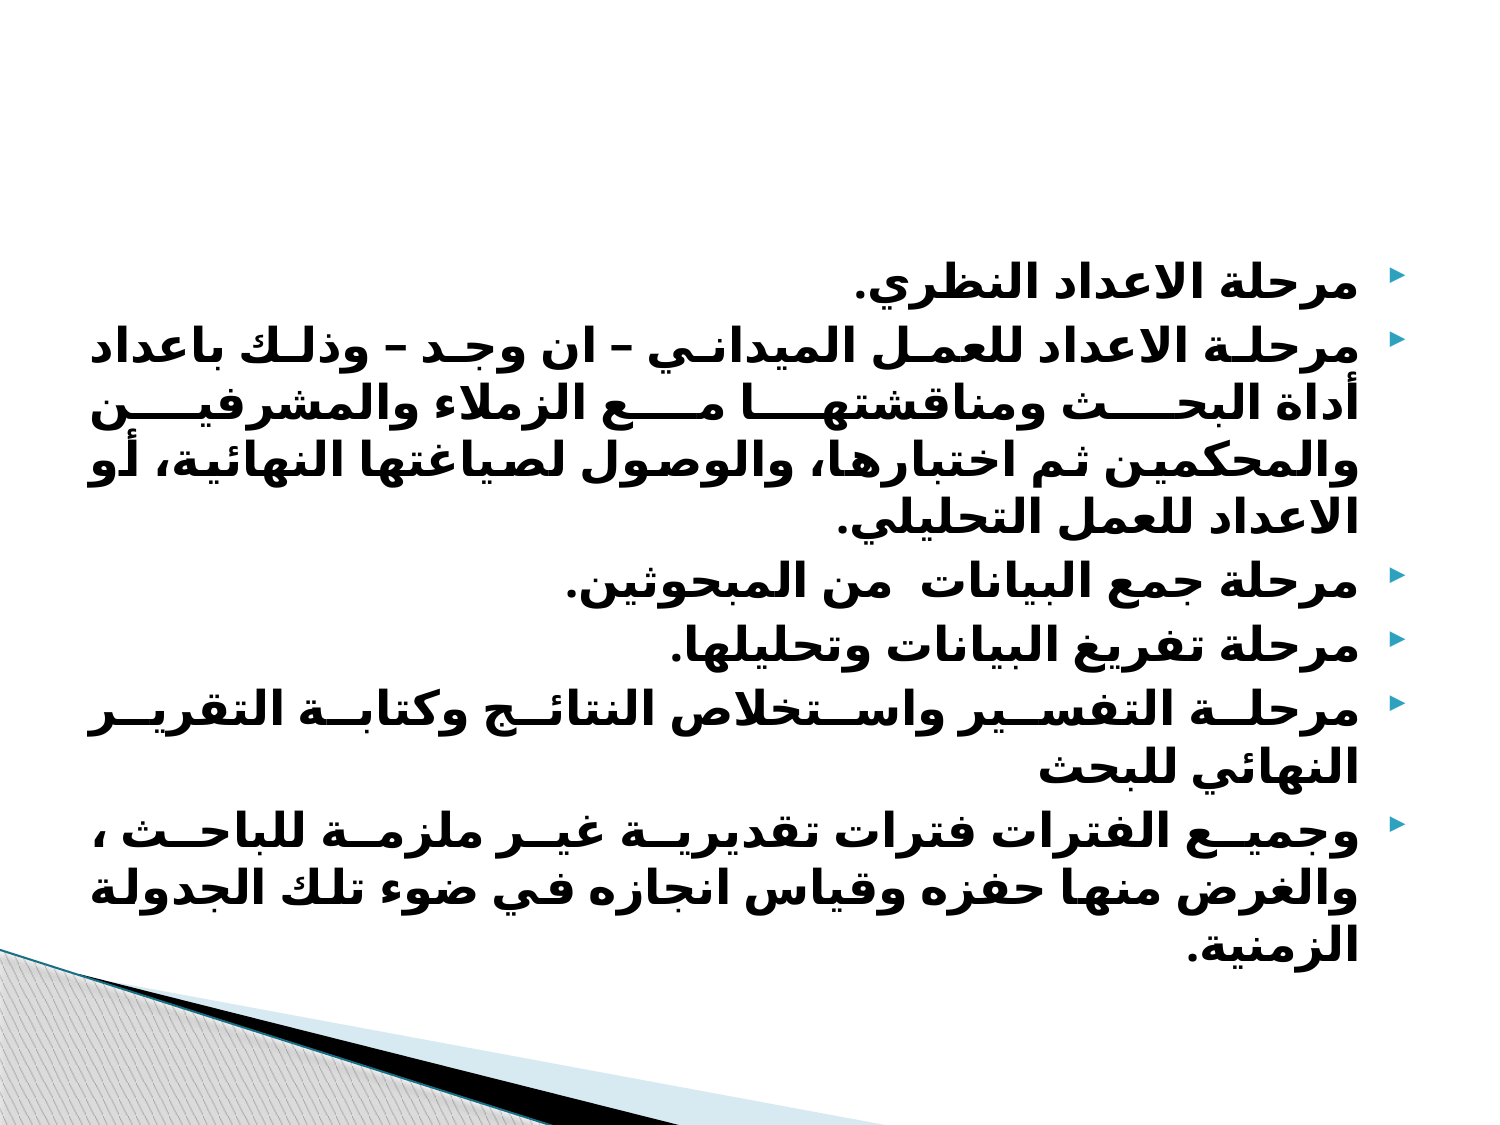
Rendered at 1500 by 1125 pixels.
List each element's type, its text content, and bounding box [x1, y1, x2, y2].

list مرحلة الاعداد النظري. مرحلة الاعداد للعمل الميداني – ان وجد – وذلك باعداد أداة البحث ومناقشتها مع الزملاء والمشرفين والمحكمين ثم اختبارها، والوصول لصياغتها النهائية، أو الاعداد للعمل التحليلي. مرحلة جمع البيانات من المبحوثين. مرحلة تفريغ البيانات وتحليلها. مرحلة التفسير واستخلاص النتائج وكتابة التقرير النهائي للبحث وجميع الفترات فترات تقديرية غير ملزمة للباحث ، والغرض منها حفزه وقياس انجازه في ضوء تلك الجدولة الزمنية. [75, 243, 1425, 986]
